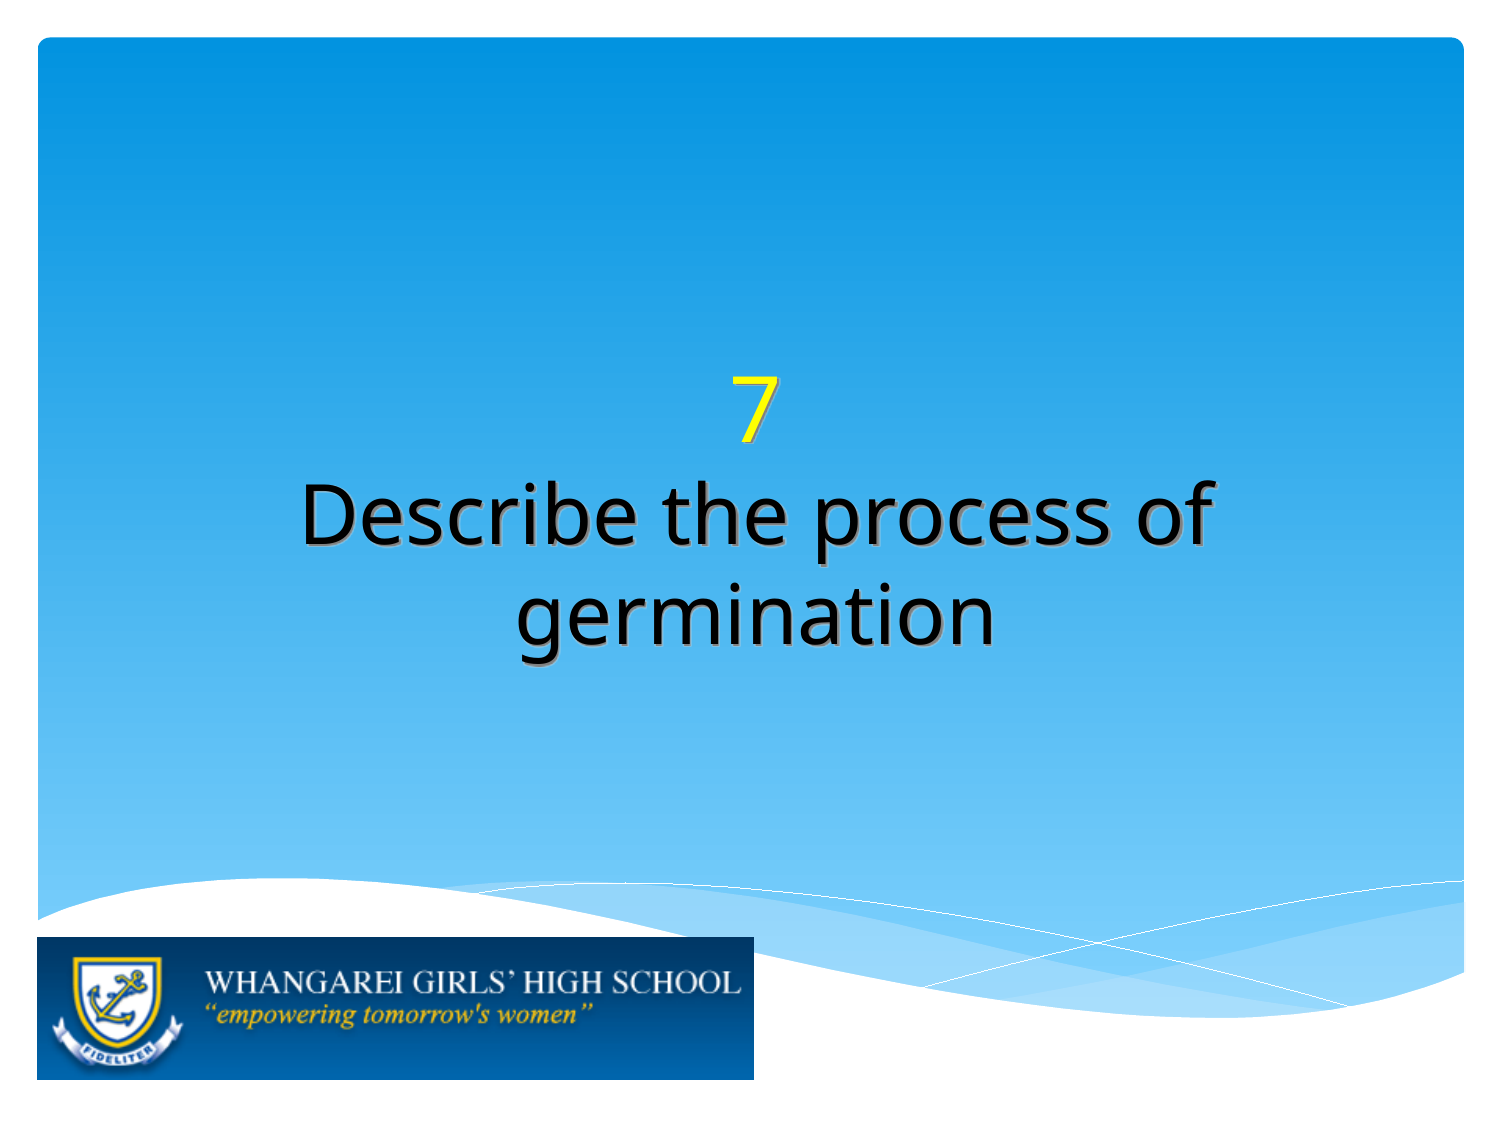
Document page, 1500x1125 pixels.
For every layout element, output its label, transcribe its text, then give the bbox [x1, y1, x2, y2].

text_box 7 Describe the process of germination [74, 99, 1438, 913]
picture [37, 937, 754, 1080]
